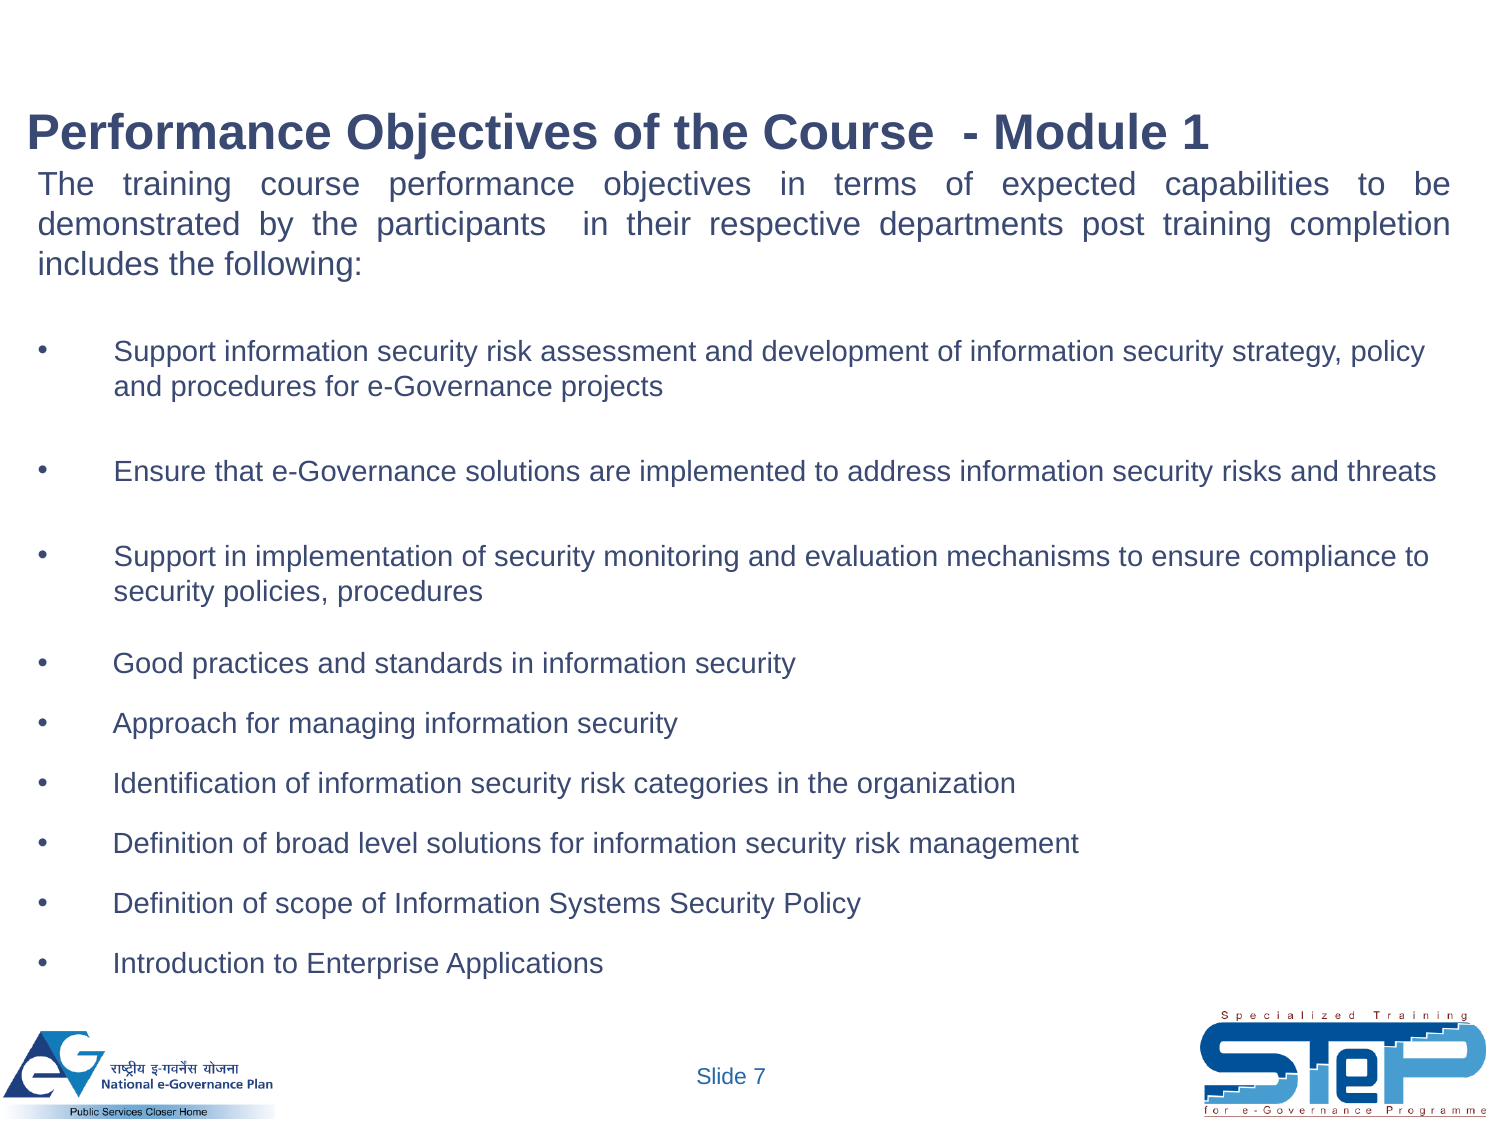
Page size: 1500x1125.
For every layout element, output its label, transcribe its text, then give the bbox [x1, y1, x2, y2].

title Performance Objectives of the Course - Module 1 [26, 99, 1471, 235]
text_box Slide 7 [556, 1062, 907, 1088]
subtitle The training course performance objectives in terms of expected capabilities to be demonstrated by the participants in their respective departments post training completion includes the following: Support information security risk assessment and development of information security strategy, policy and procedures for e-Governance projects Ensure that e-Governance solutions are implemented to address information security risks and threats Support in implementation of security monitoring and evaluation mechanisms to ensure compliance to security policies, procedures Good practices and standards in information security Approach for managing information security Identification of information security risk categories in the organization Definition of broad level solutions for information security risk management Definition of scope of Information Systems Security Policy Introduction to Enterprise Applications [37, 162, 1454, 1012]
picture [2, 1030, 276, 1119]
picture [1199, 1011, 1486, 1117]
